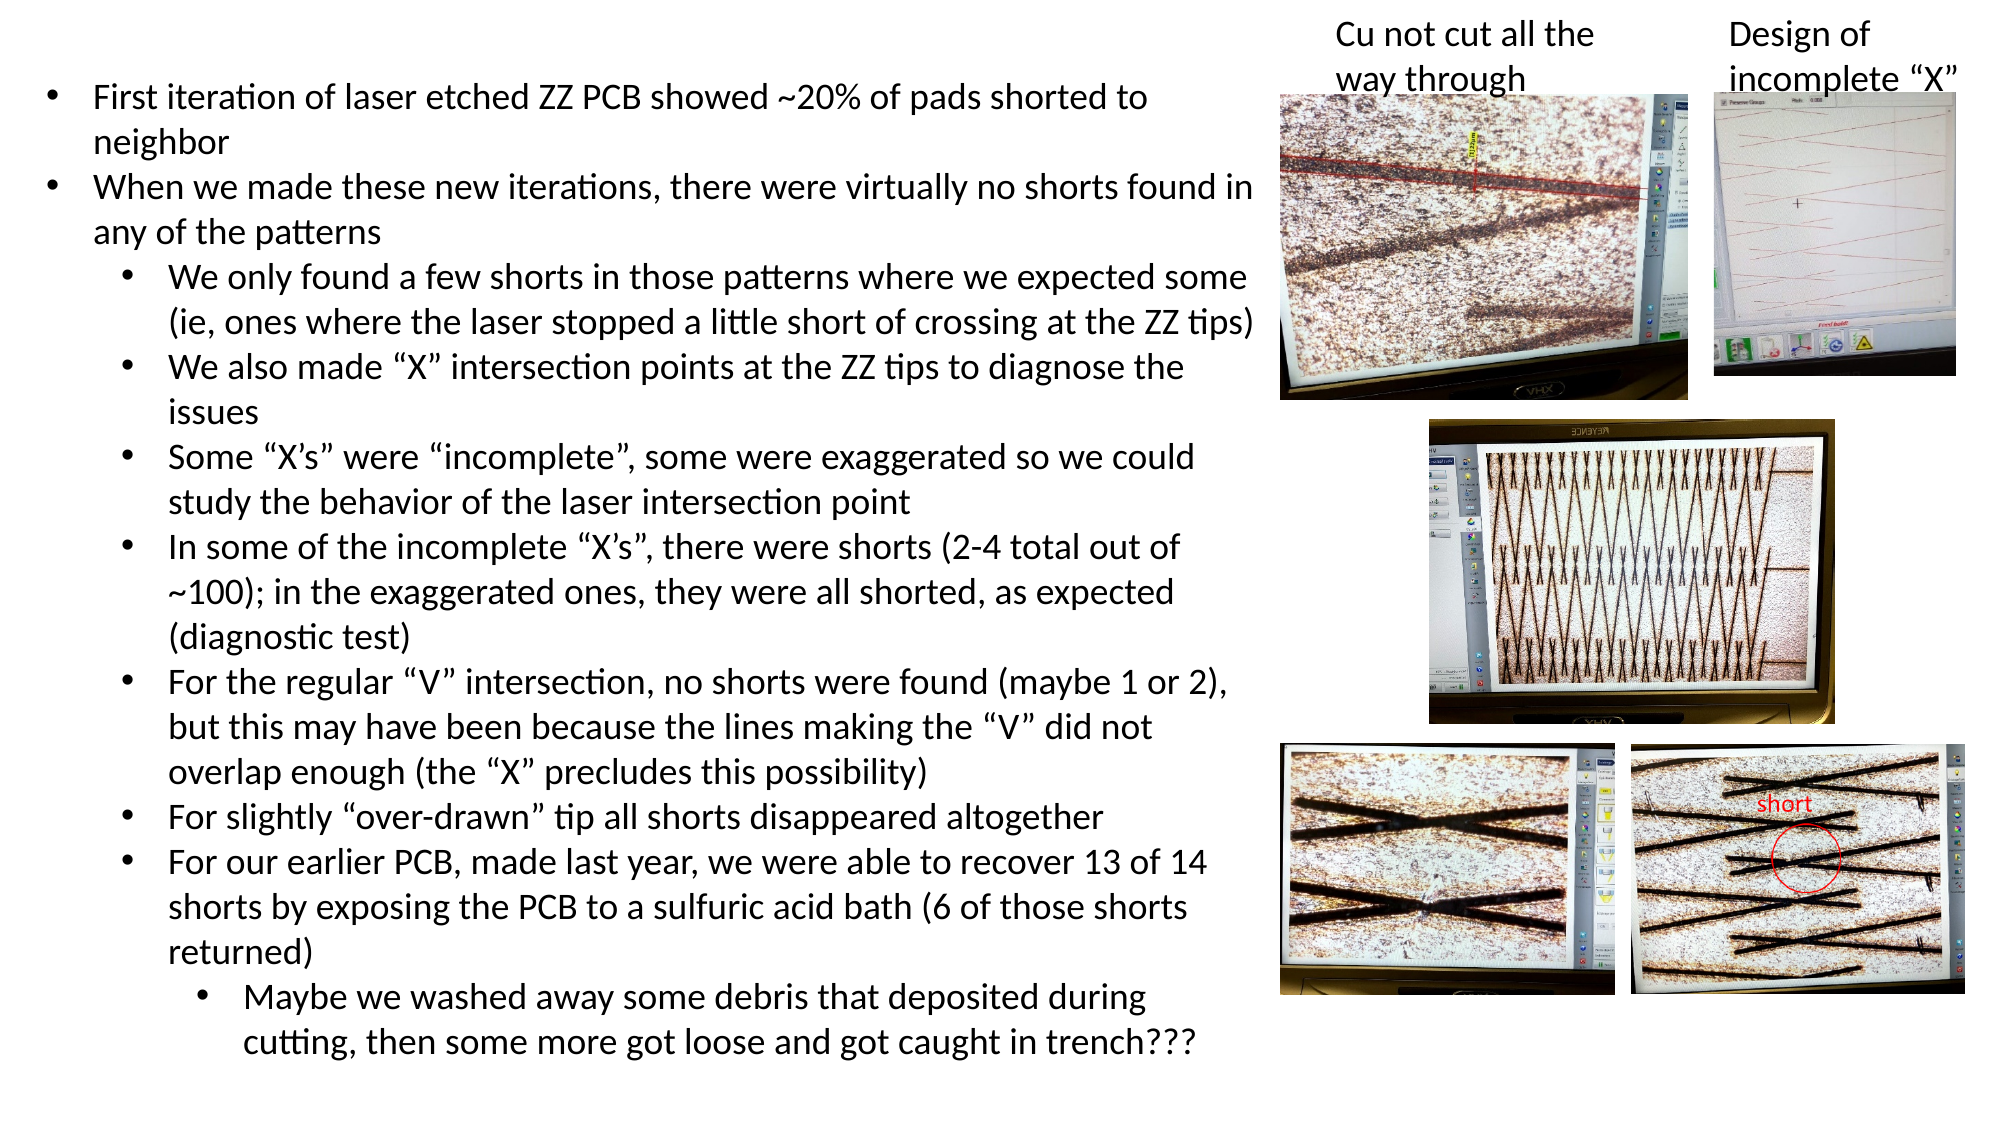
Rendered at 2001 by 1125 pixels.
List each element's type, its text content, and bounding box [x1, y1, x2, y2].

text_box Cu not cut all the way through [1320, 1, 1615, 94]
picture [1280, 743, 1615, 995]
text_box First iteration of laser etched ZZ PCB showed ~20% of pads shorted to neighbor When we made these new iterations, there were virtually no shorts found in any of the patterns We only found a few shorts in those patterns where we expected some (ie, ones where the laser stopped a little short of crossing at the ZZ tips) We also made “X” intersection points at the ZZ tips to diagnose the issues Some “X’s” were “incomplete”, some were exaggerated so we could study the behavior of the laser intersection point In some of the incomplete “X’s”, there were shorts (2-4 total out of ~100); in the exaggerated ones, they were all shorted, as expected (diagnostic test) For the regular “V” intersection, no shorts were found (maybe 1 or 2), but this may have been because the lines making the “V” did not overlap enough (the “X” precludes this possibility) For slightly “over-drawn” tip all shorts disappeared altogether For our earlier PCB, made last year, we were able to recover 13 of 14 shorts by exposing the PCB to a sulfuric acid bath (6 of those shorts returned) Maybe we washed away some debris that deposited during cutting, then some more got loose and got caught in trench??? [31, 64, 1278, 1070]
picture [1631, 744, 1965, 994]
picture [1428, 419, 1835, 724]
picture [1713, 92, 1965, 376]
picture [1280, 94, 1688, 400]
text_box Design of incomplete “X” [1713, 1, 2000, 106]
